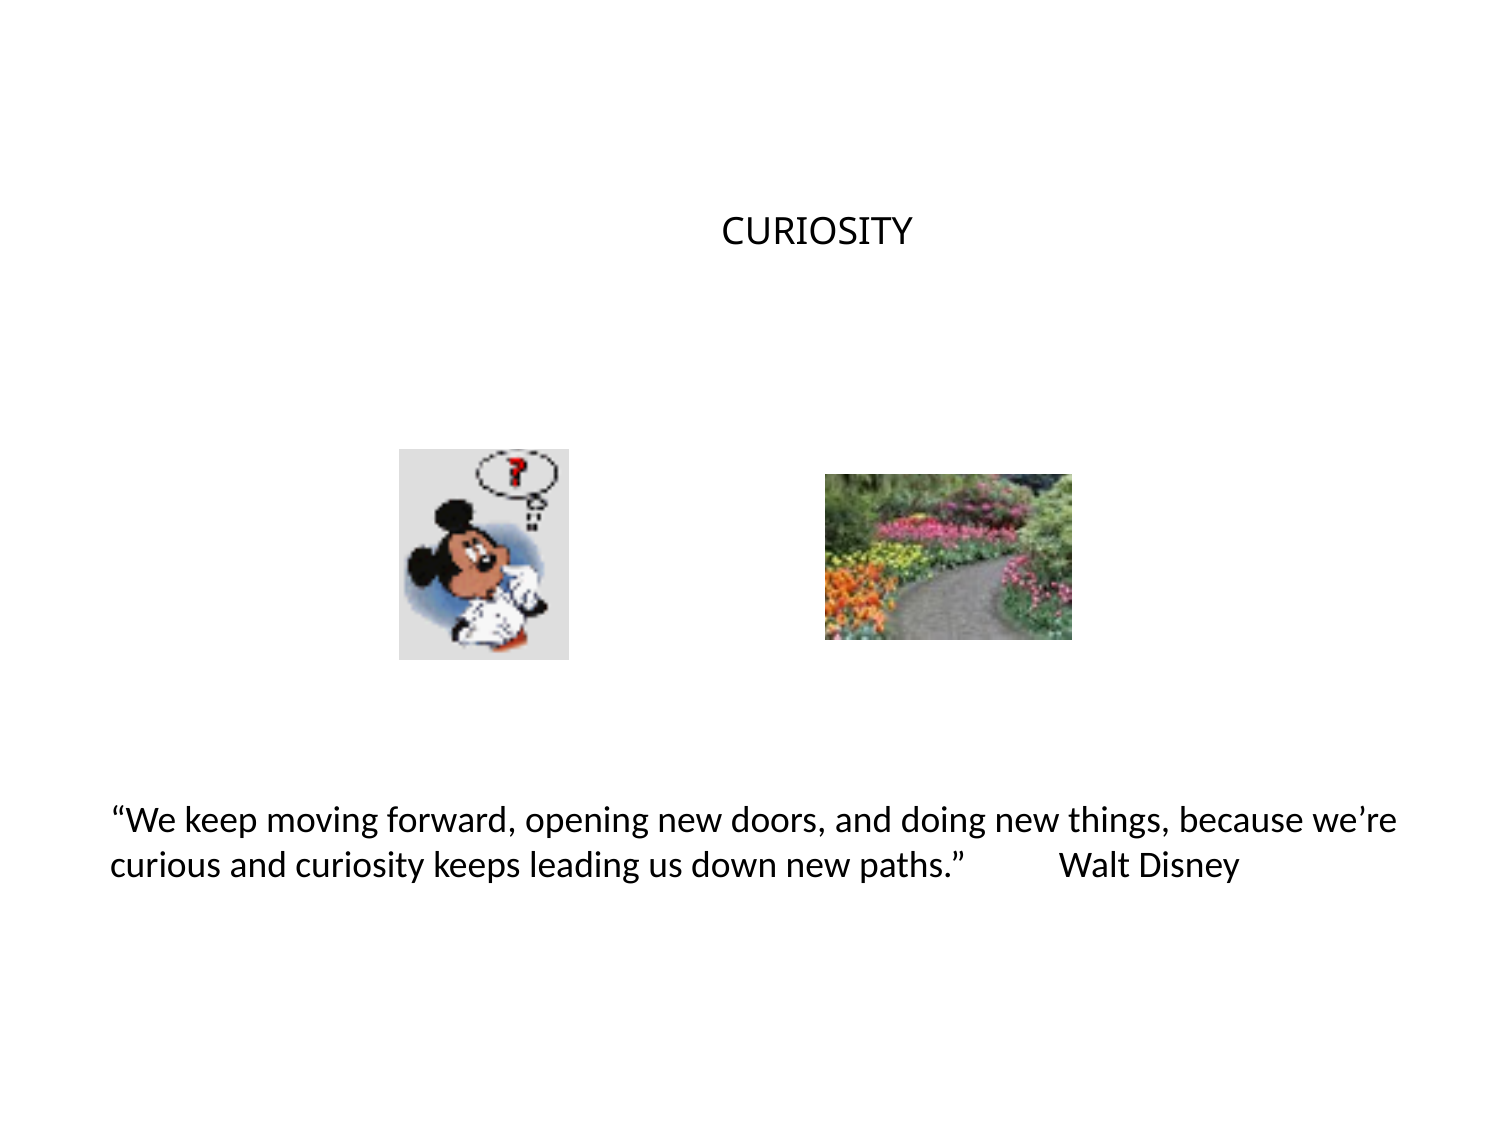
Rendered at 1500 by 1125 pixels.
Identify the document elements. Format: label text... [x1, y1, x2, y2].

text_box “We keep moving forward, opening new doors, and doing new things, because we’re curious and curiosity keeps leading us down new paths.” Walt Disney [95, 787, 1414, 893]
picture [399, 449, 569, 661]
picture [824, 474, 1072, 641]
text_box CURIOSITY [706, 199, 928, 260]
